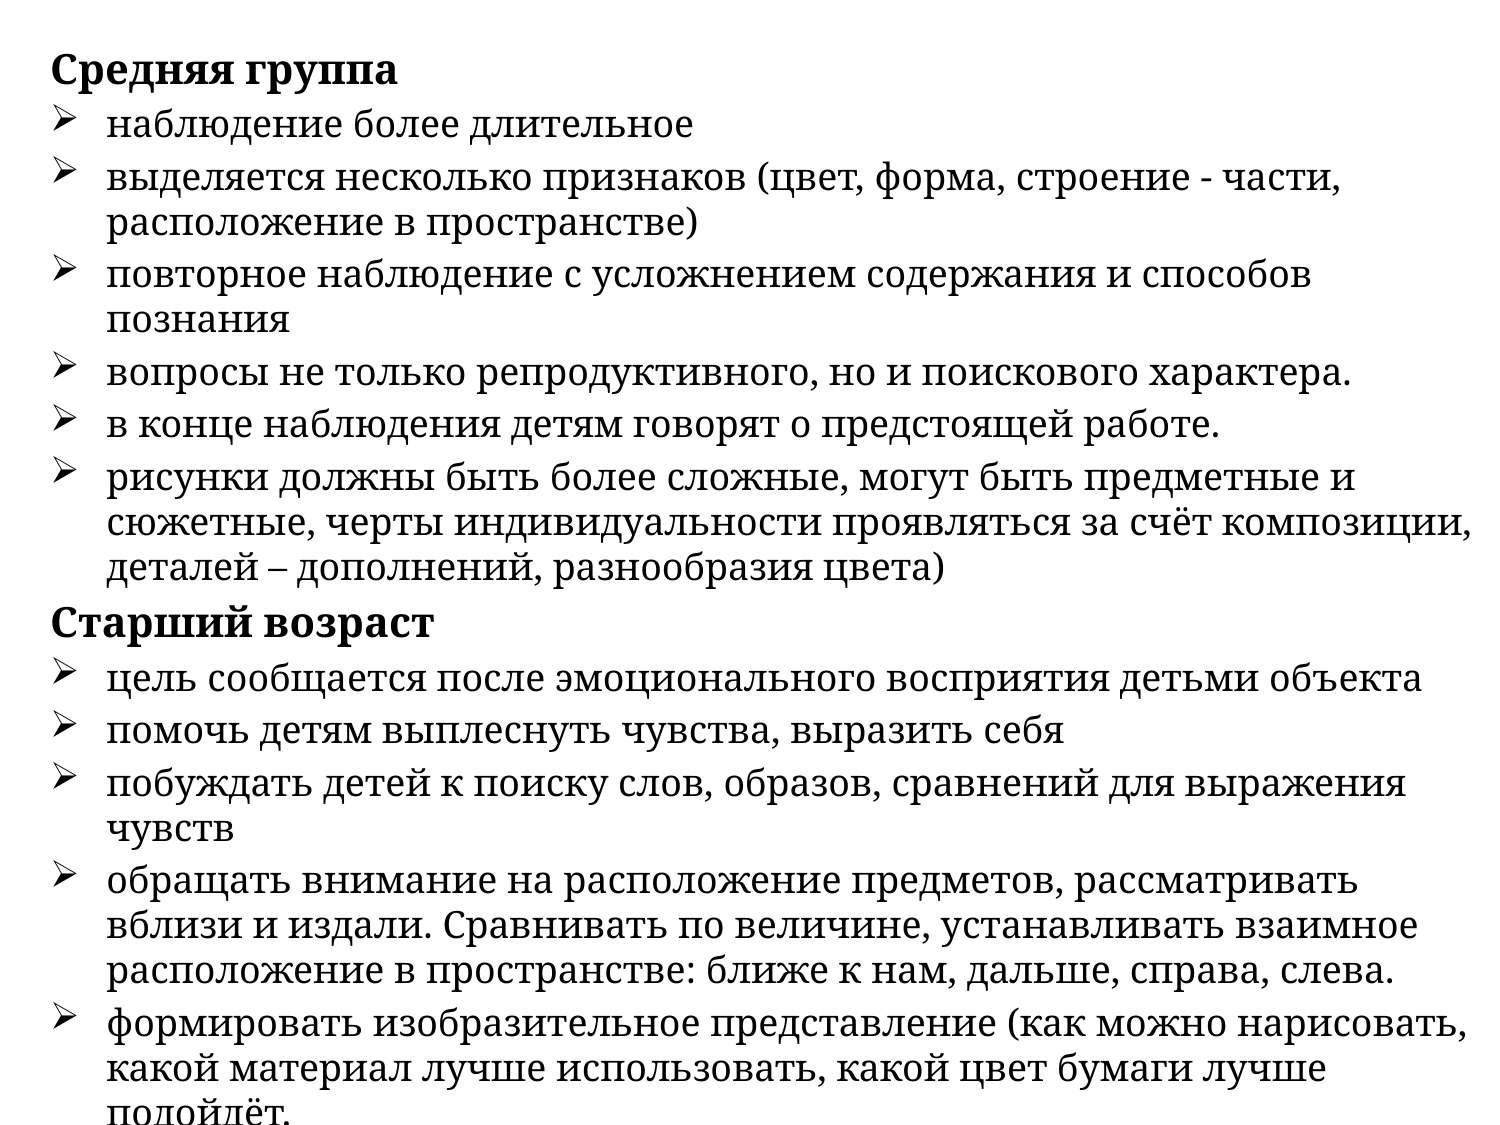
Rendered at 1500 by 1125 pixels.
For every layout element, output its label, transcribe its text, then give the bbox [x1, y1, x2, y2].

list Средняя группа наблюдение более длительное выделяется несколько признаков (цвет, форма, строение - части, расположение в пространстве) повторное наблюдение с усложнением содержания и способов познания вопросы не только репродуктивного, но и поискового характера. в конце наблюдения детям говорят о предстоящей работе. рисунки должны быть более сложные, могут быть предметные и сюжетные, черты индивидуальности проявляться за счёт композиции, деталей – дополнений, разнообразия цвета) Старший возраст цель сообщается после эмоционального восприятия детьми объекта помочь детям выплеснуть чувства, выразить себя побуждать детей к поиску слов, образов, сравнений для выражения чувств обращать внимание на расположение предметов, рассматривать вблизи и издали. Сравнивать по величине, устанавливать взаимное расположение в пространстве: ближе к нам, дальше, справа, слева. формировать изобразительное представление (как можно нарисовать, какой материал лучше использовать, какой цвет бумаги лучше подойдёт. в момент наблюдения спланировать будущий рисунок. [35, 35, 1500, 1090]
